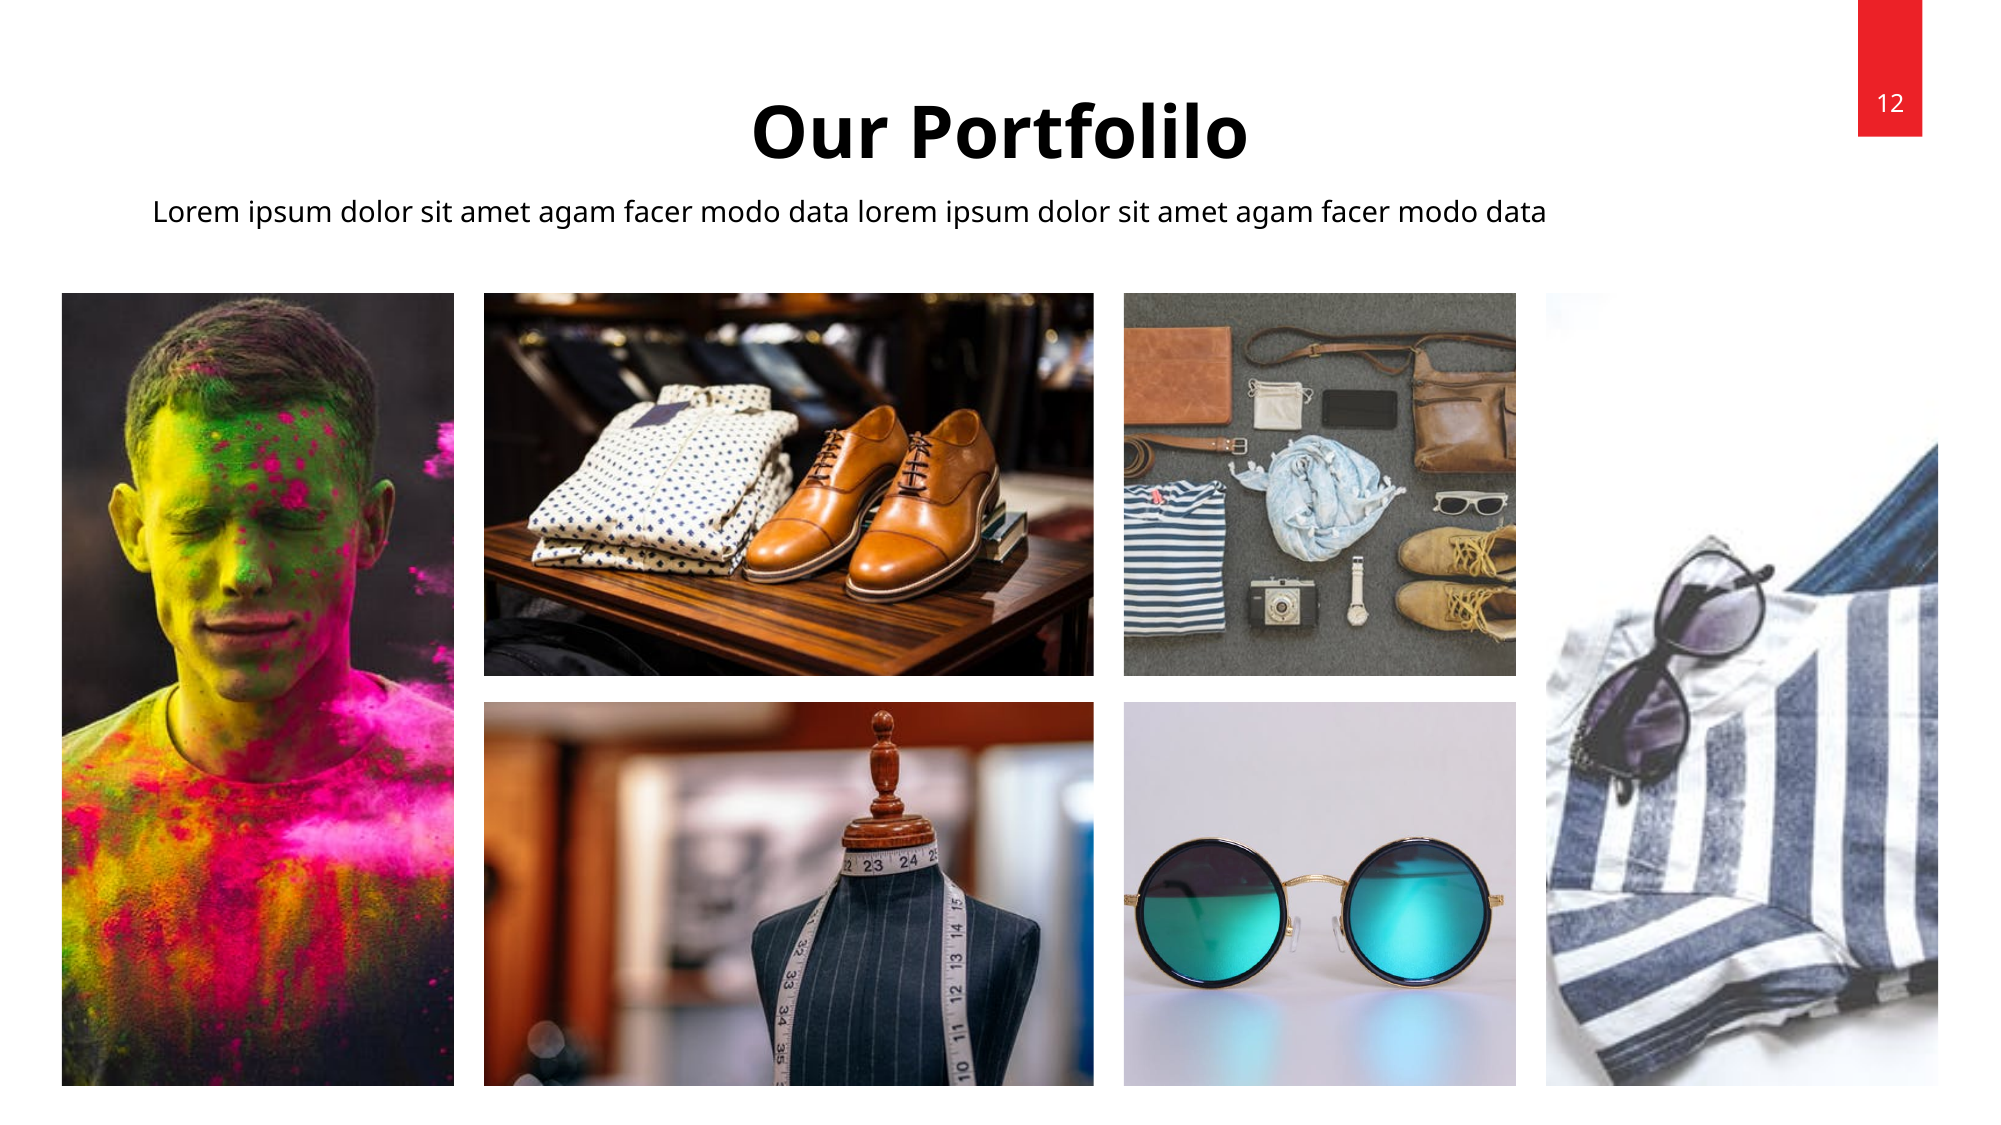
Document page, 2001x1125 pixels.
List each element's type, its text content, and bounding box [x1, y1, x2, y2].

picture [484, 293, 1094, 676]
picture [61, 293, 454, 1086]
picture [1546, 293, 1939, 1086]
title Our Portfolilo [137, 78, 1863, 186]
subtitle Lorem ipsum dolor sit amet agam facer modo data lorem ipsum dolor sit amet agam facer modo data [137, 186, 1863, 227]
picture [1123, 702, 1516, 1086]
slide_number 12 [1863, 78, 1927, 130]
picture [484, 702, 1094, 1086]
picture [1123, 293, 1516, 676]
